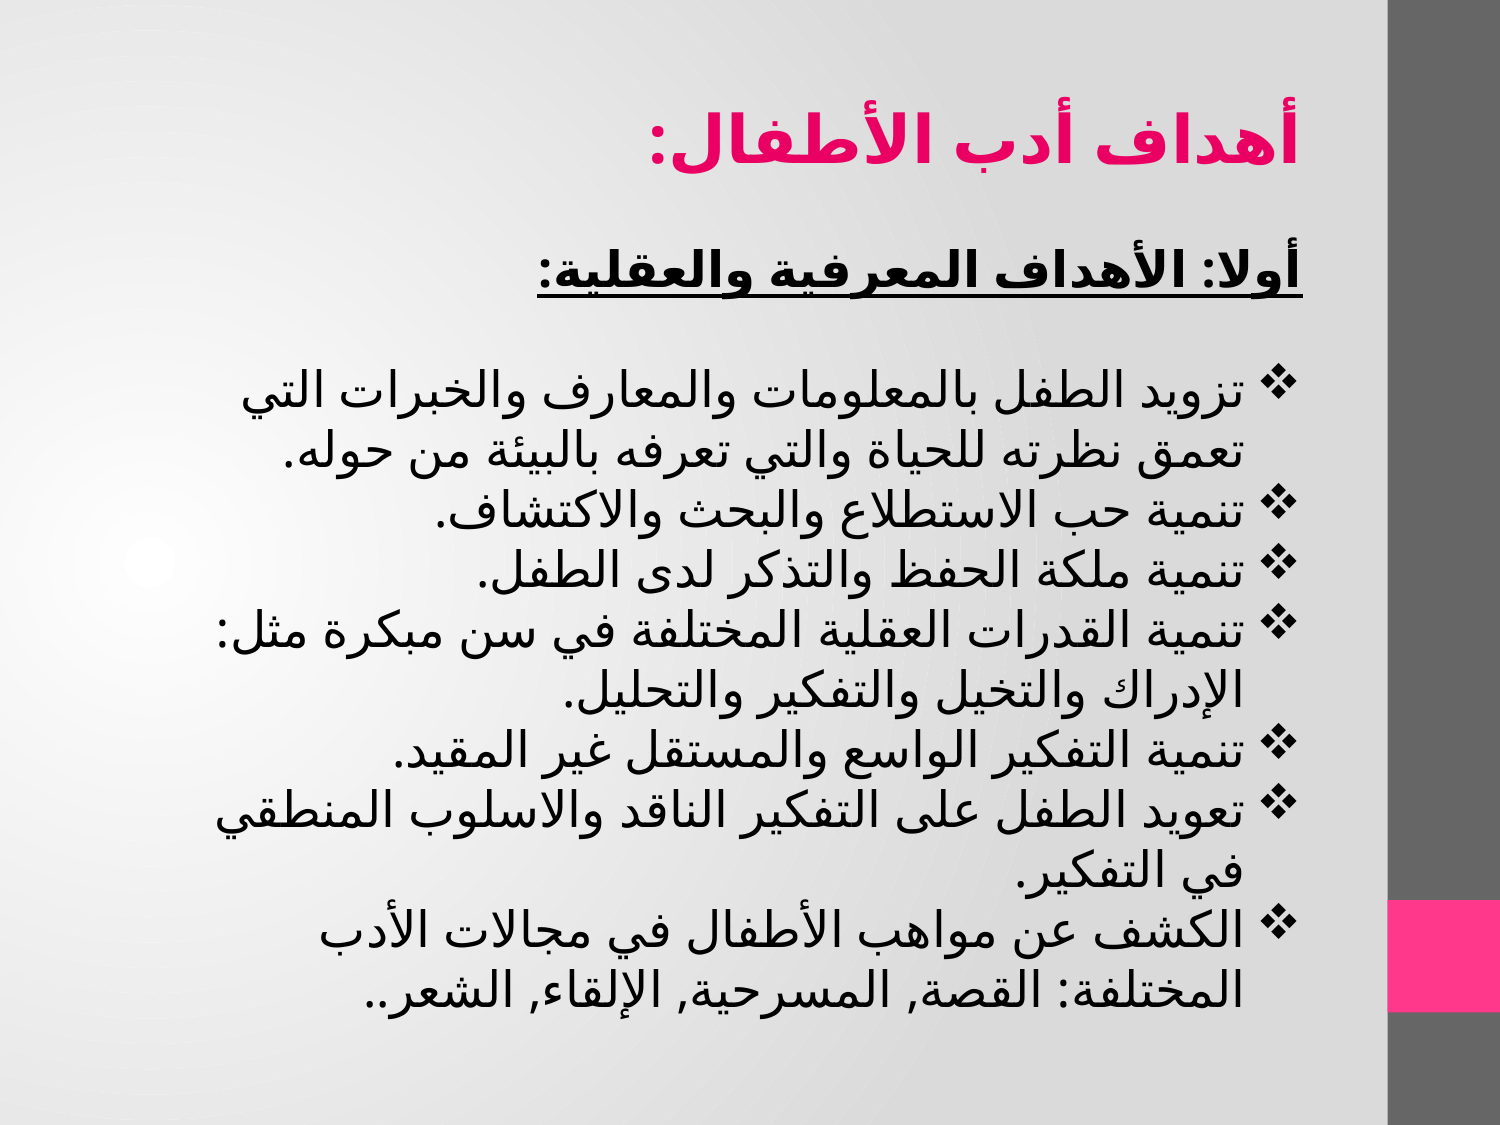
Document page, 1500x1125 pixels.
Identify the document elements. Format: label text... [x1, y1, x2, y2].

text_box أهداف أدب الأطفال: أولا: الأهداف المعرفية والعقلية: تزويد الطفل بالمعلومات والمعارف والخبرات التي تعمق نظرته للحياة والتي تعرفه بالبيئة من حوله. تنمية حب الاستطلاع والبحث والاكتشاف. تنمية ملكة الحفظ والتذكر لدى الطفل. تنمية القدرات العقلية المختلفة في سن مبكرة مثل: الإدراك والتخيل والتفكير والتحليل. تنمية التفكير الواسع والمستقل غير المقيد. تعويد الطفل على التفكير الناقد والاسلوب المنطقي في التفكير. الكشف عن مواهب الأطفال في مجالات الأدب المختلفة: القصة, المسرحية, الإلقاء, الشعر.. [159, 89, 1317, 1070]
